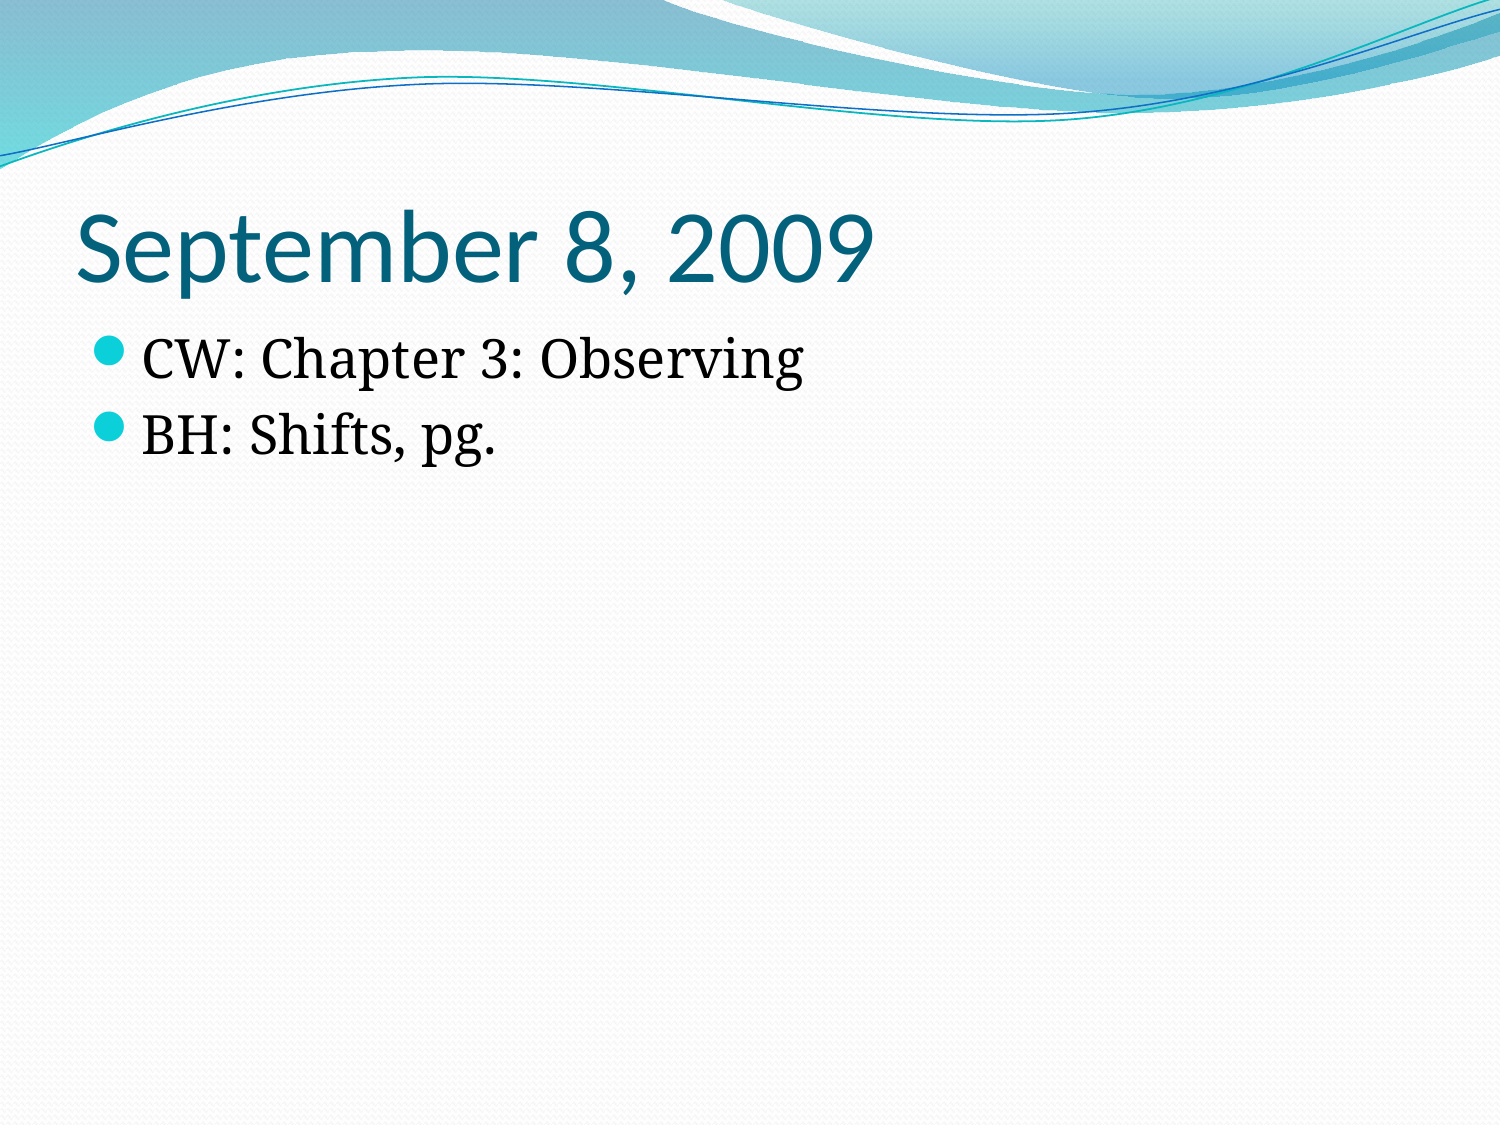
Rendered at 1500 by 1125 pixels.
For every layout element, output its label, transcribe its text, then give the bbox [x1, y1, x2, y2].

list CW: Chapter 3: Observing BH: Shifts, pg. [75, 317, 1425, 1038]
title September 8, 2009 [75, 115, 1425, 303]
